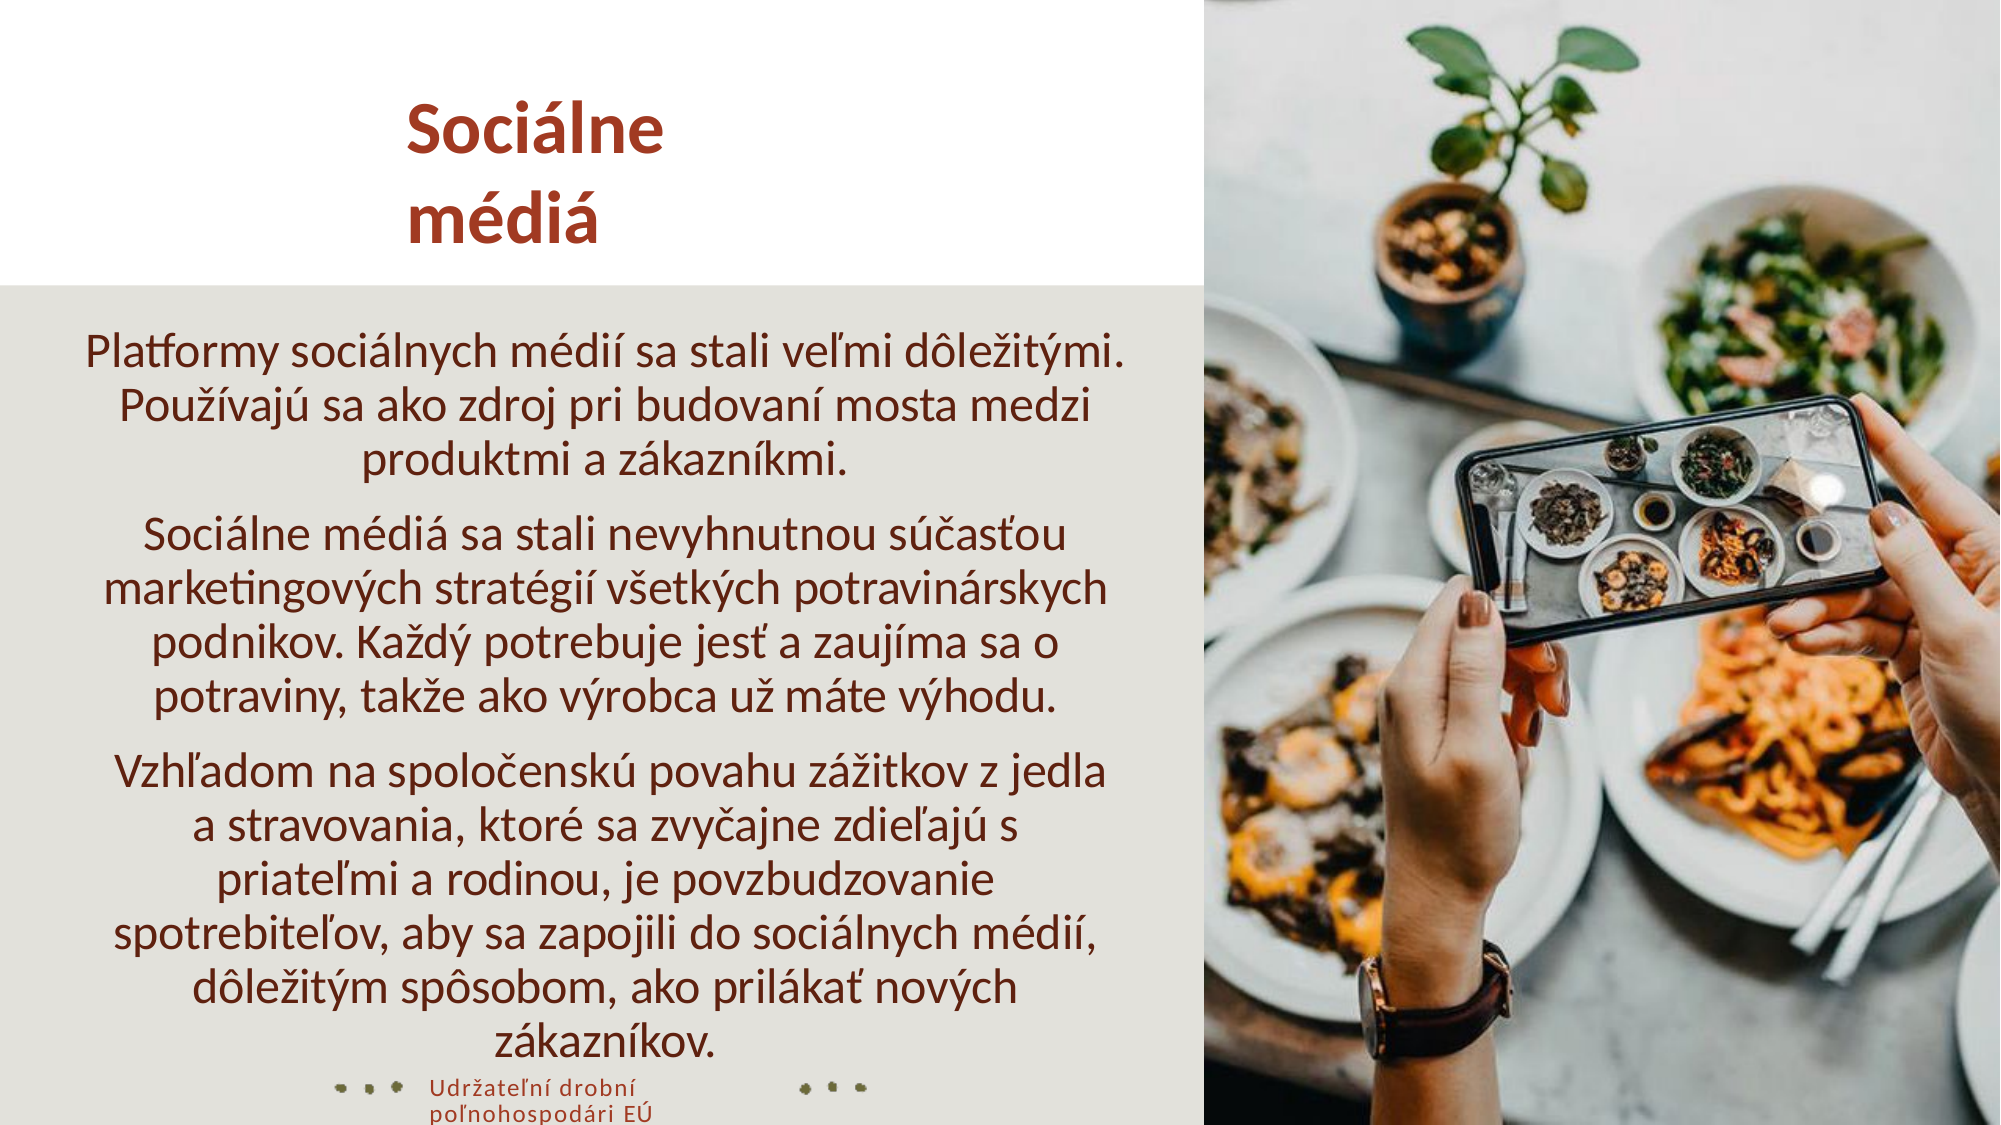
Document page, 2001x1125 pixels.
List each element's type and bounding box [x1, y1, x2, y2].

text_box [0, 0, 2000, 1125]
